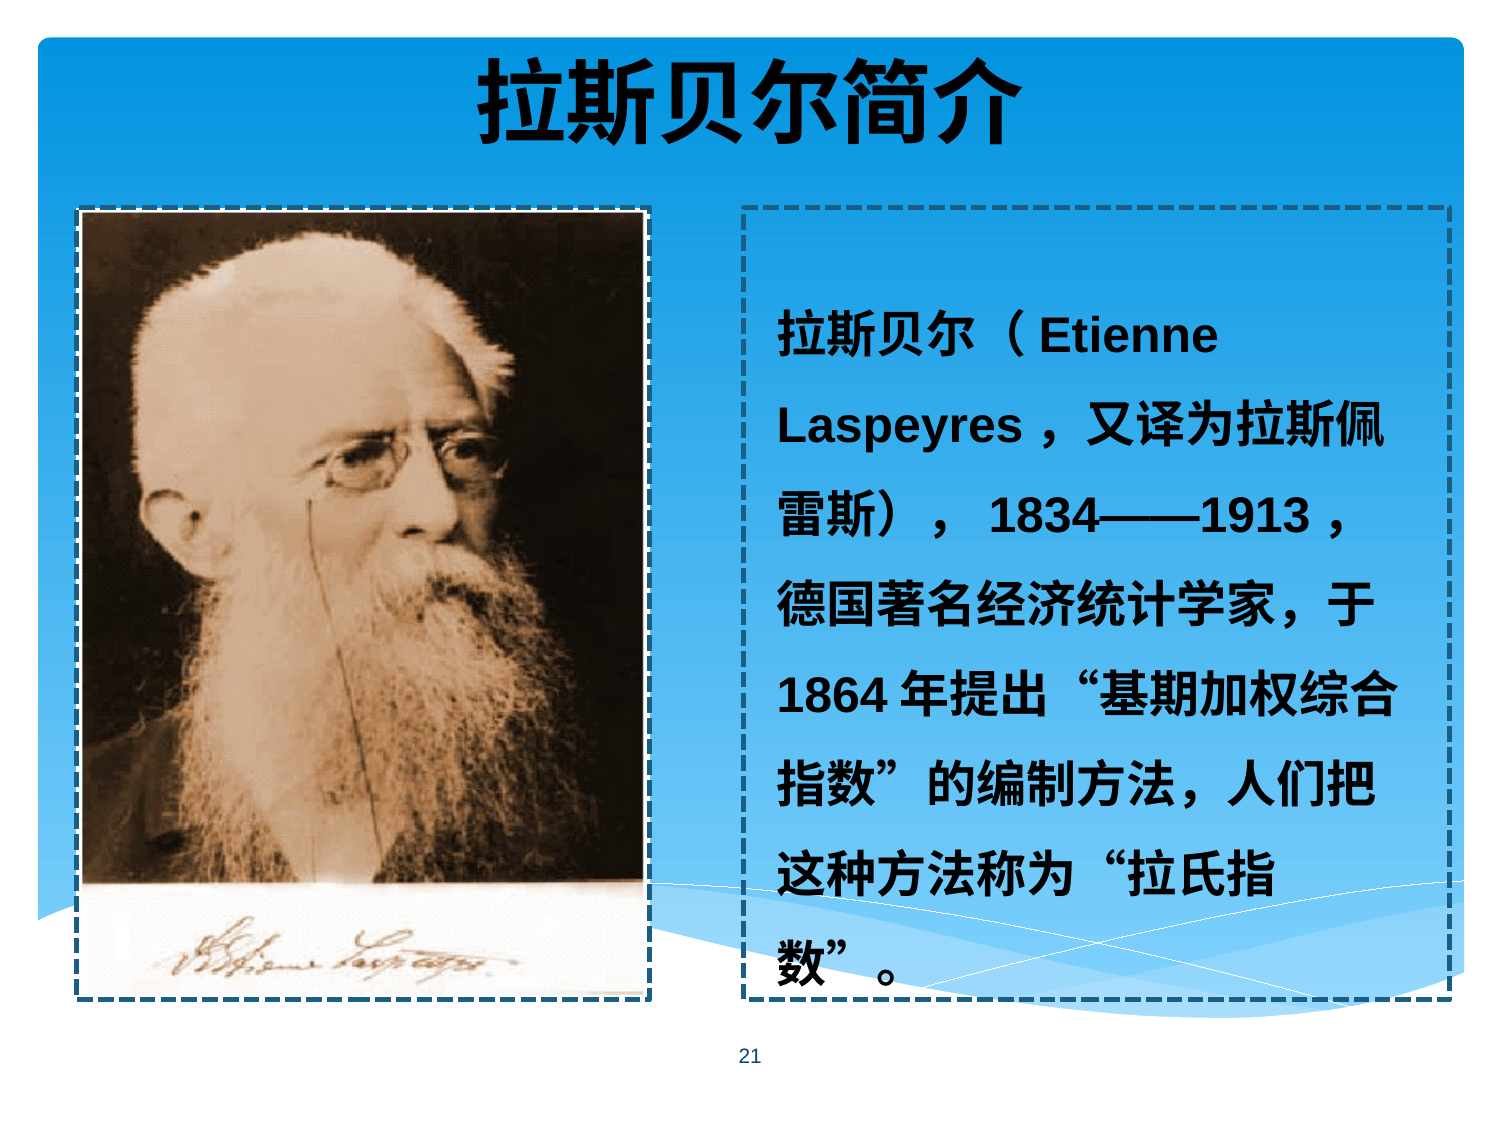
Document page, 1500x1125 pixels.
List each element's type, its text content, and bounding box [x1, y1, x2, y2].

picture [76, 207, 651, 1000]
text_box 拉斯贝尔简介 [48, 37, 1450, 225]
slide_number 21 [654, 1025, 846, 1086]
text_box [742, 206, 1451, 1001]
